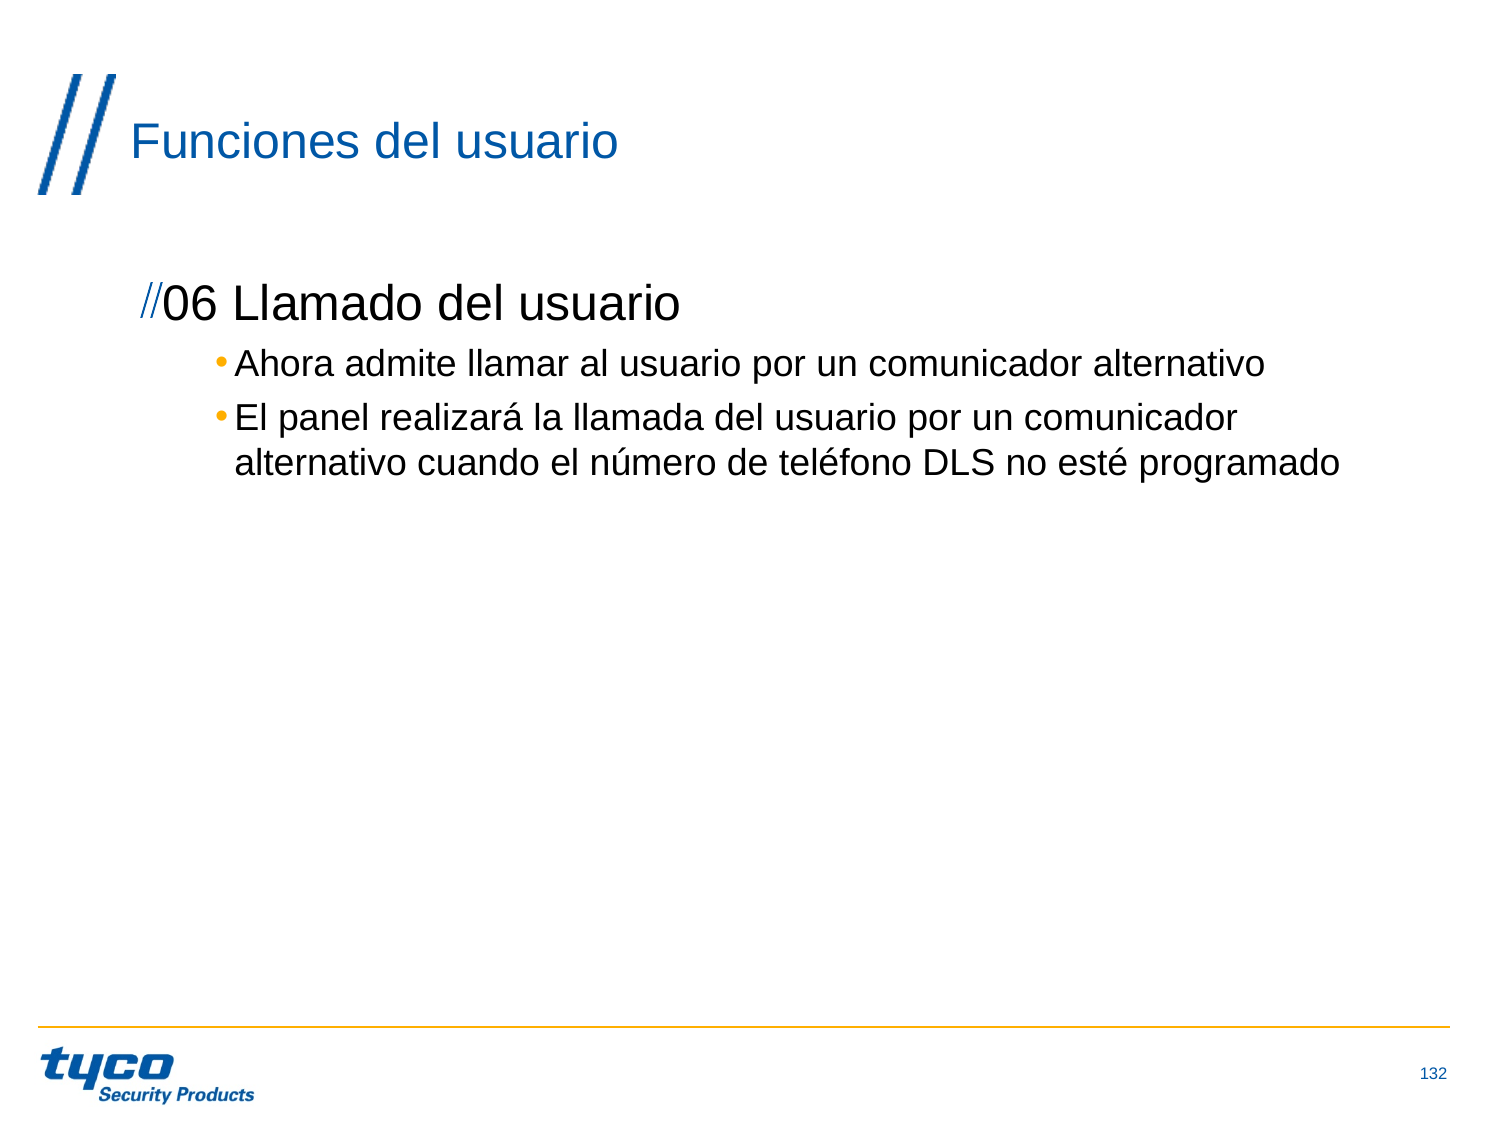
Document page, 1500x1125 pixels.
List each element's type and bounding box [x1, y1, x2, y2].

picture [37, 74, 115, 195]
text_box [97, 1061, 228, 1091]
picture [140, 282, 176, 318]
picture [34, 1040, 260, 1107]
slide_number [1387, 1042, 1463, 1103]
list [124, 262, 1426, 976]
title [115, 44, 1426, 233]
